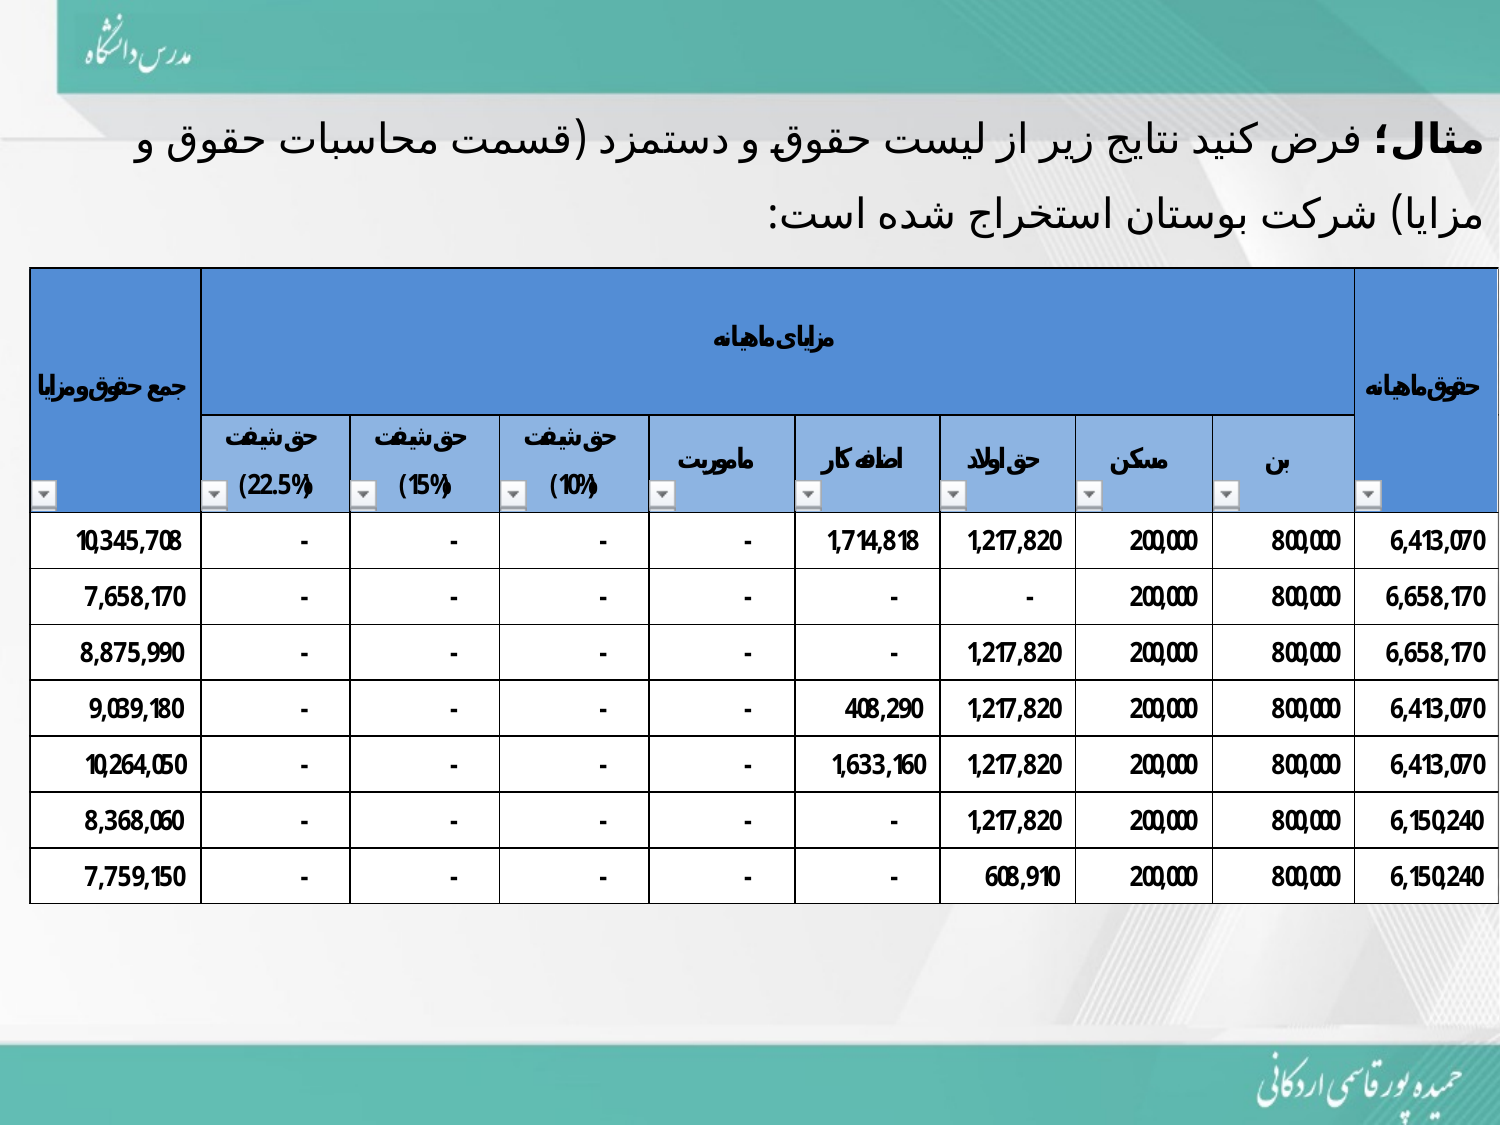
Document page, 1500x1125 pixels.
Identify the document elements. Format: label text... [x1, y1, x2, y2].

picture [0, 0, 1500, 1125]
text_box مثال؛ فرض کنيد نتايج زير از ليست حقوق و دستمزد (قسمت محاسبات حقوق و مزايا) شرکت بوستان استخراج شده است: [61, 79, 1500, 244]
